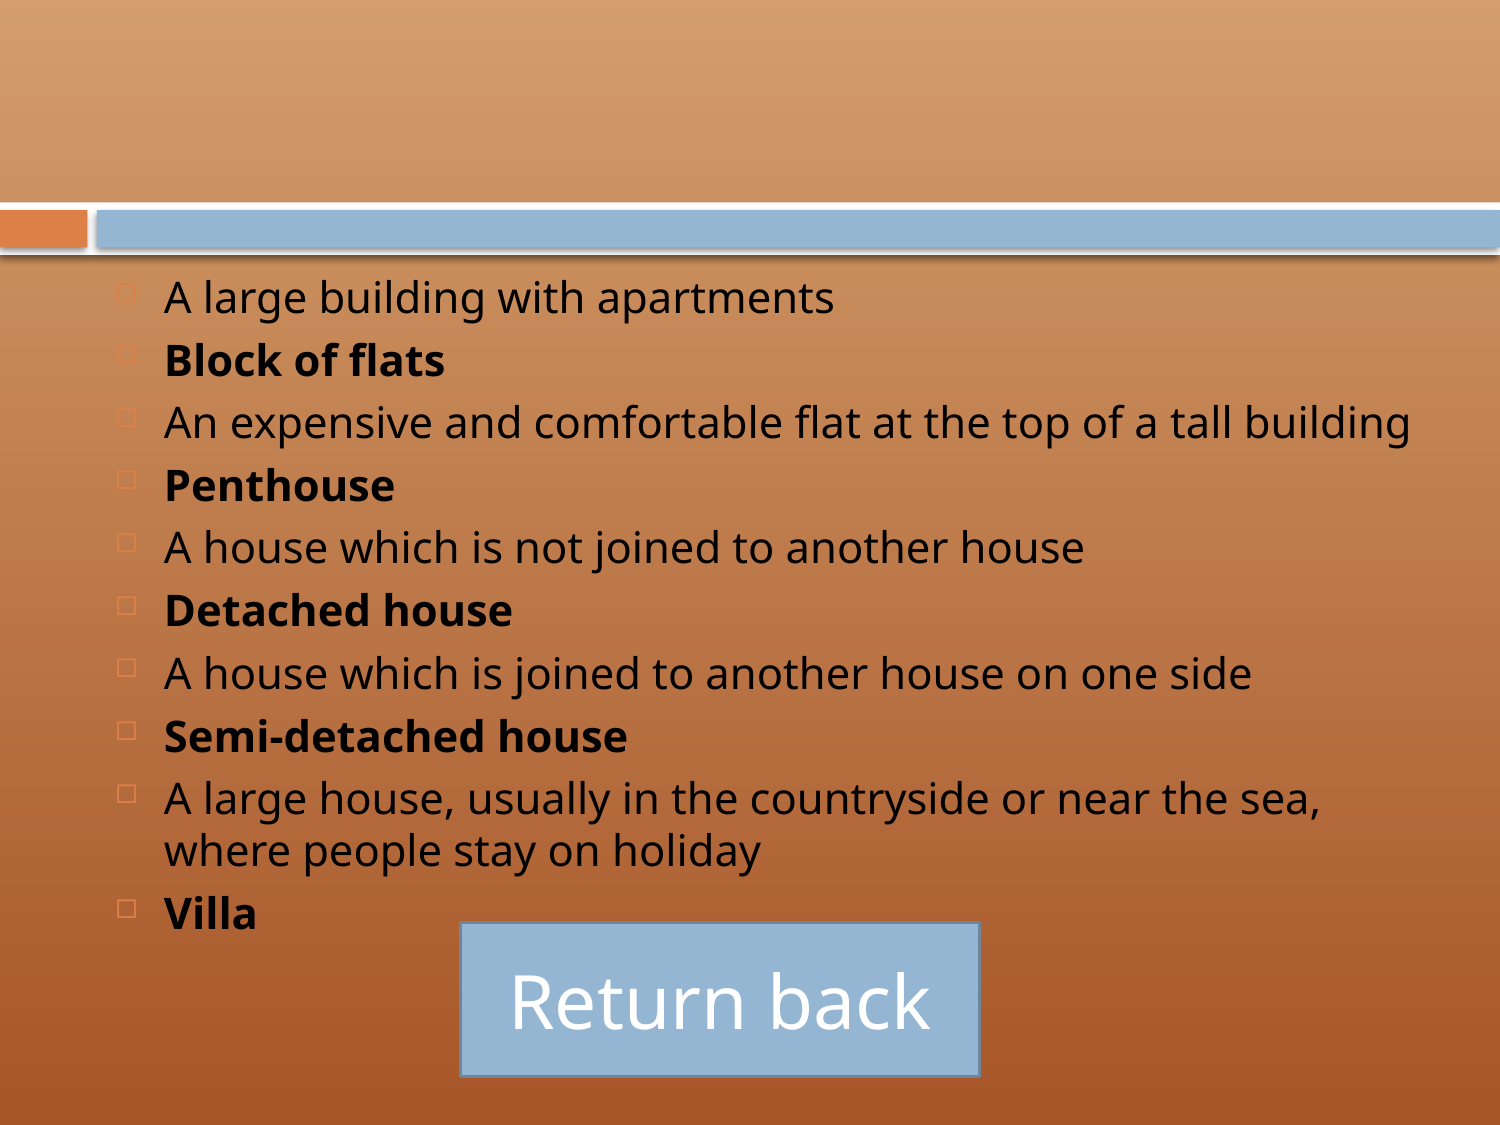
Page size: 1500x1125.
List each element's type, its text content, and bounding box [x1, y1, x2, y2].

list A large building with apartments Block of flats An expensive and comfortable flat at the top of a tall building Penthouse A house which is not joined to another house Detached house A house which is joined to another house on one side Semi-detached house A large house, usually in the countryside or near the sea, where people stay on holiday Villa [100, 262, 1438, 1000]
text_box Return back [459, 921, 981, 1078]
